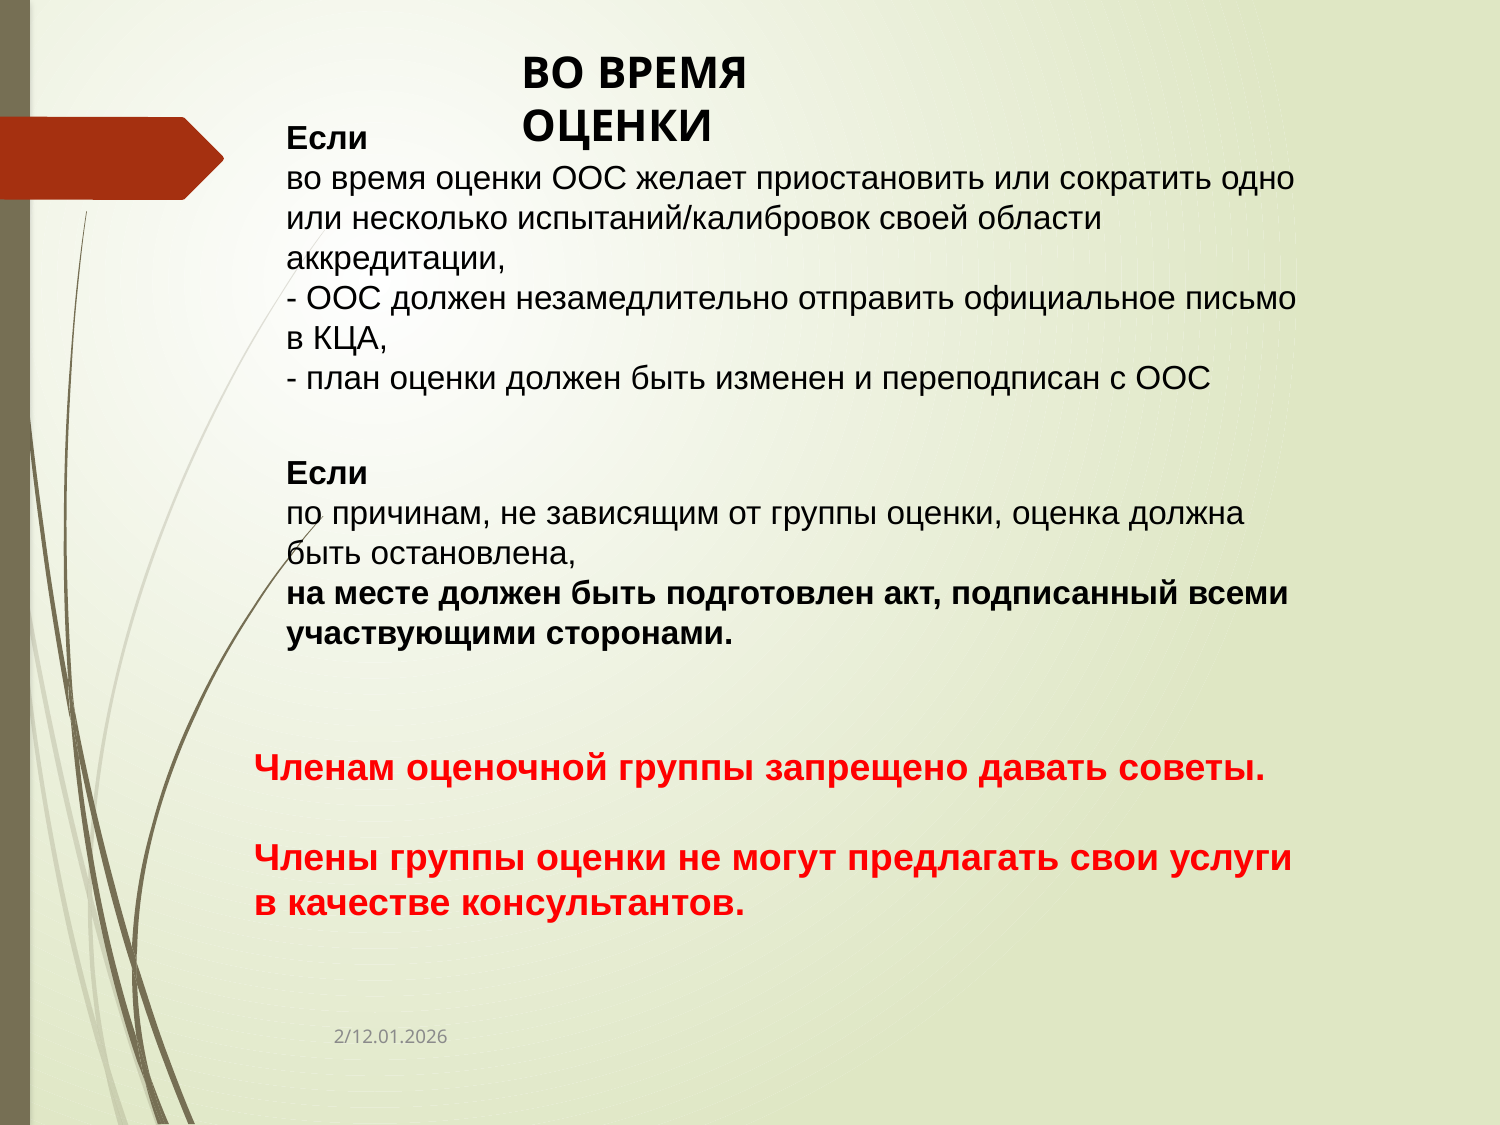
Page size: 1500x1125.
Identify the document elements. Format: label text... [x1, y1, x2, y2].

text_box ВО ВРЕМЯ ОЦЕНКИ [506, 37, 962, 158]
footer 2/12.01.2026 [318, 1006, 1257, 1067]
text_box Членам оценочной группы запрещено давать советы. Члены группы оценки не могут предлагать свои услуги в качестве консультантов. [239, 735, 1338, 931]
text_box Если по причинам, не зависящим от группы оценки, оценка должна быть остановлена, на месте должен быть подготовлен акт, подписанный всеми участвующими сторонами. [271, 443, 1337, 659]
text_box Если во время оценки OОC желает приостановить или сократить одно или несколько испытаний/калибровок своей области аккредитации, - ООС должен незамедлительно отправить официальное письмо в КЦА, - план оценки должен быть изменен и переподписан с ООС [271, 108, 1337, 404]
